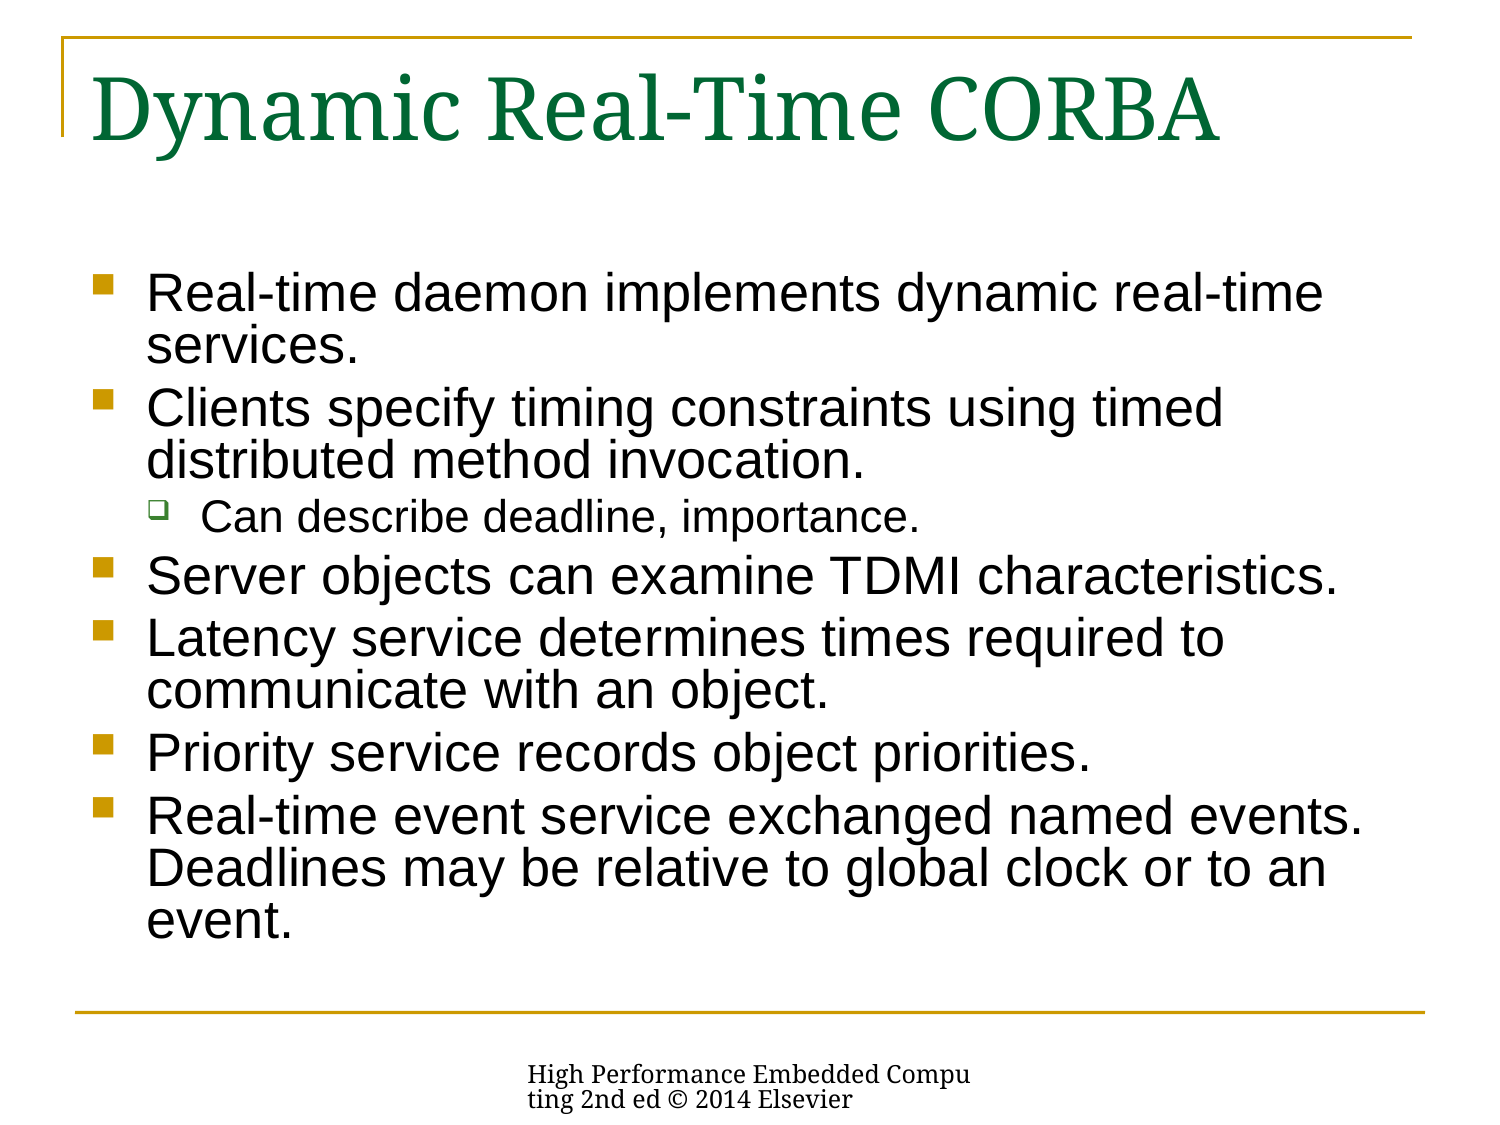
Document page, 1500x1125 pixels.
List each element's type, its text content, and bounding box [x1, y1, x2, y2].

title Dynamic Real-Time CORBA [75, 45, 1425, 233]
list Real-time daemon implements dynamic real-time services. Clients specify timing constraints using timed distributed method invocation. Can describe deadline, importance. Server objects can examine TDMI characteristics. Latency service determines times required to communicate with an object. Priority service records object priorities. Real-time event service exchanged named events. Deadlines may be relative to global clock or to an event. [75, 262, 1425, 1006]
footer High Performance Embedded Computing 2nd ed © 2014 Elsevier [512, 1025, 988, 1100]
